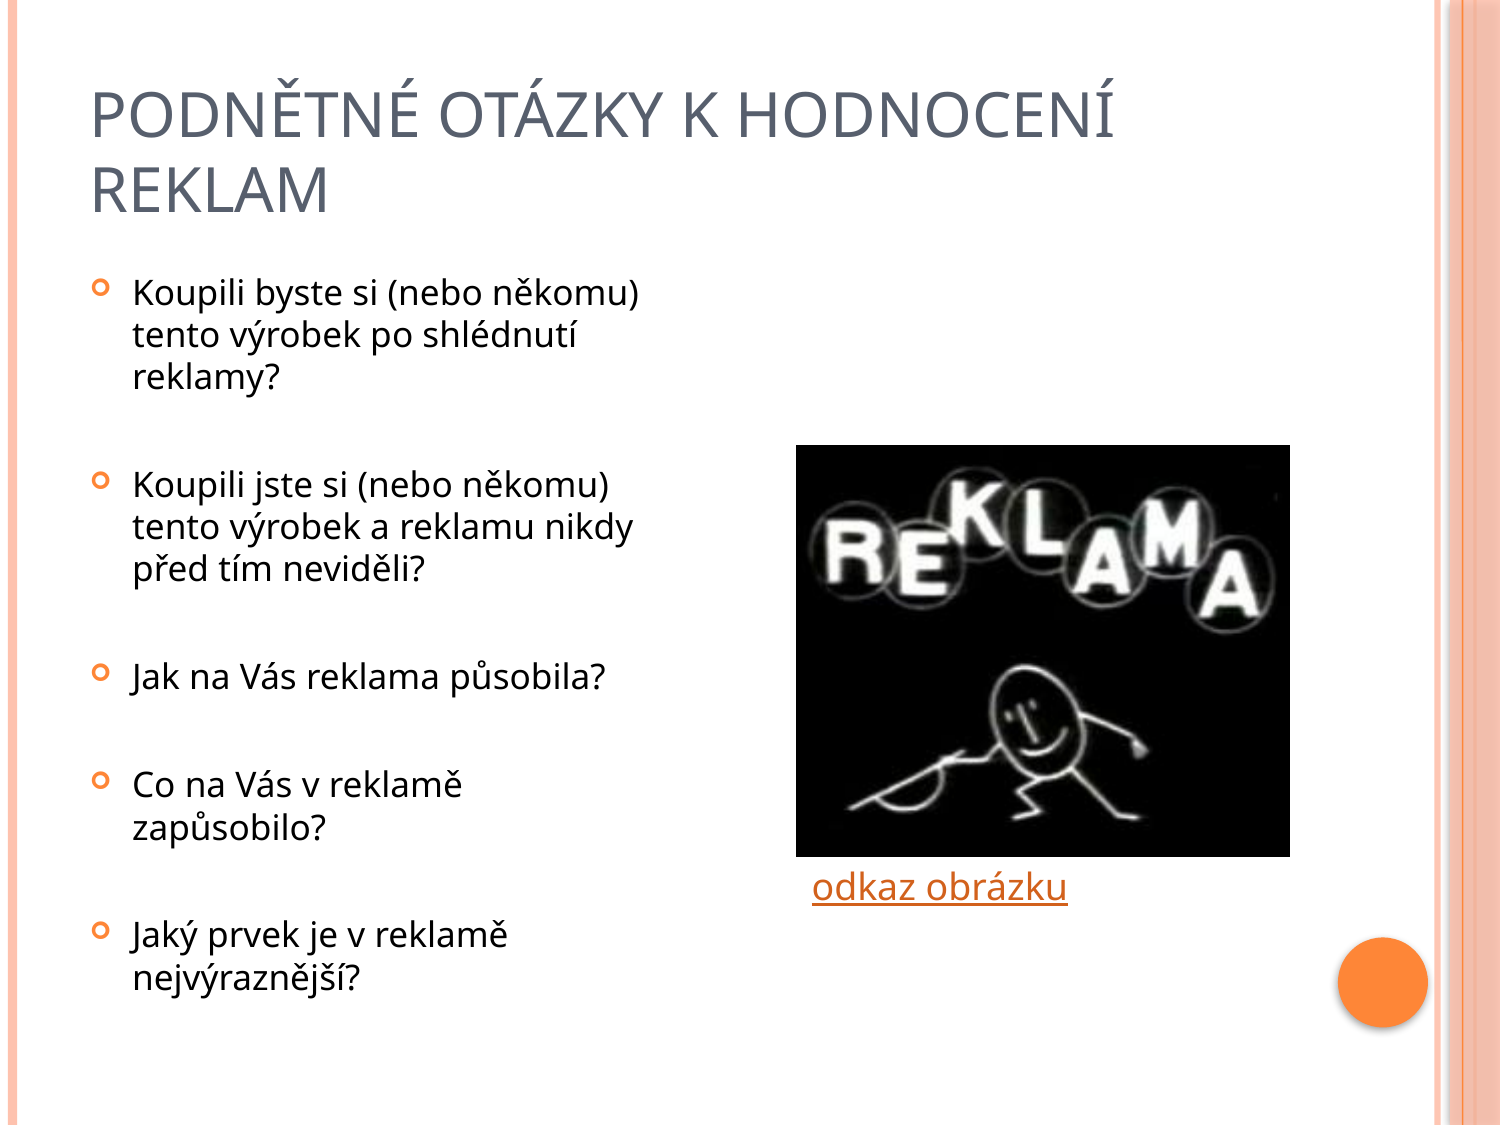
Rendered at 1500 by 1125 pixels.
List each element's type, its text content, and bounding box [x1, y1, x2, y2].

text_box odkaz obrázku [796, 864, 1196, 922]
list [796, 444, 1291, 857]
list Koupili byste si (nebo někomu) tento výrobek po shlédnutí reklamy? Koupili jste si (nebo někomu) tento výrobek a reklamu nikdy před tím neviděli? Jak na Vás reklama působila? Co na Vás v reklamě zapůsobilo? Jaký prvek je v reklamě nejvýraznější? [75, 262, 675, 1013]
title Podnětné otázky k hodnocení reklam [75, 45, 1300, 233]
